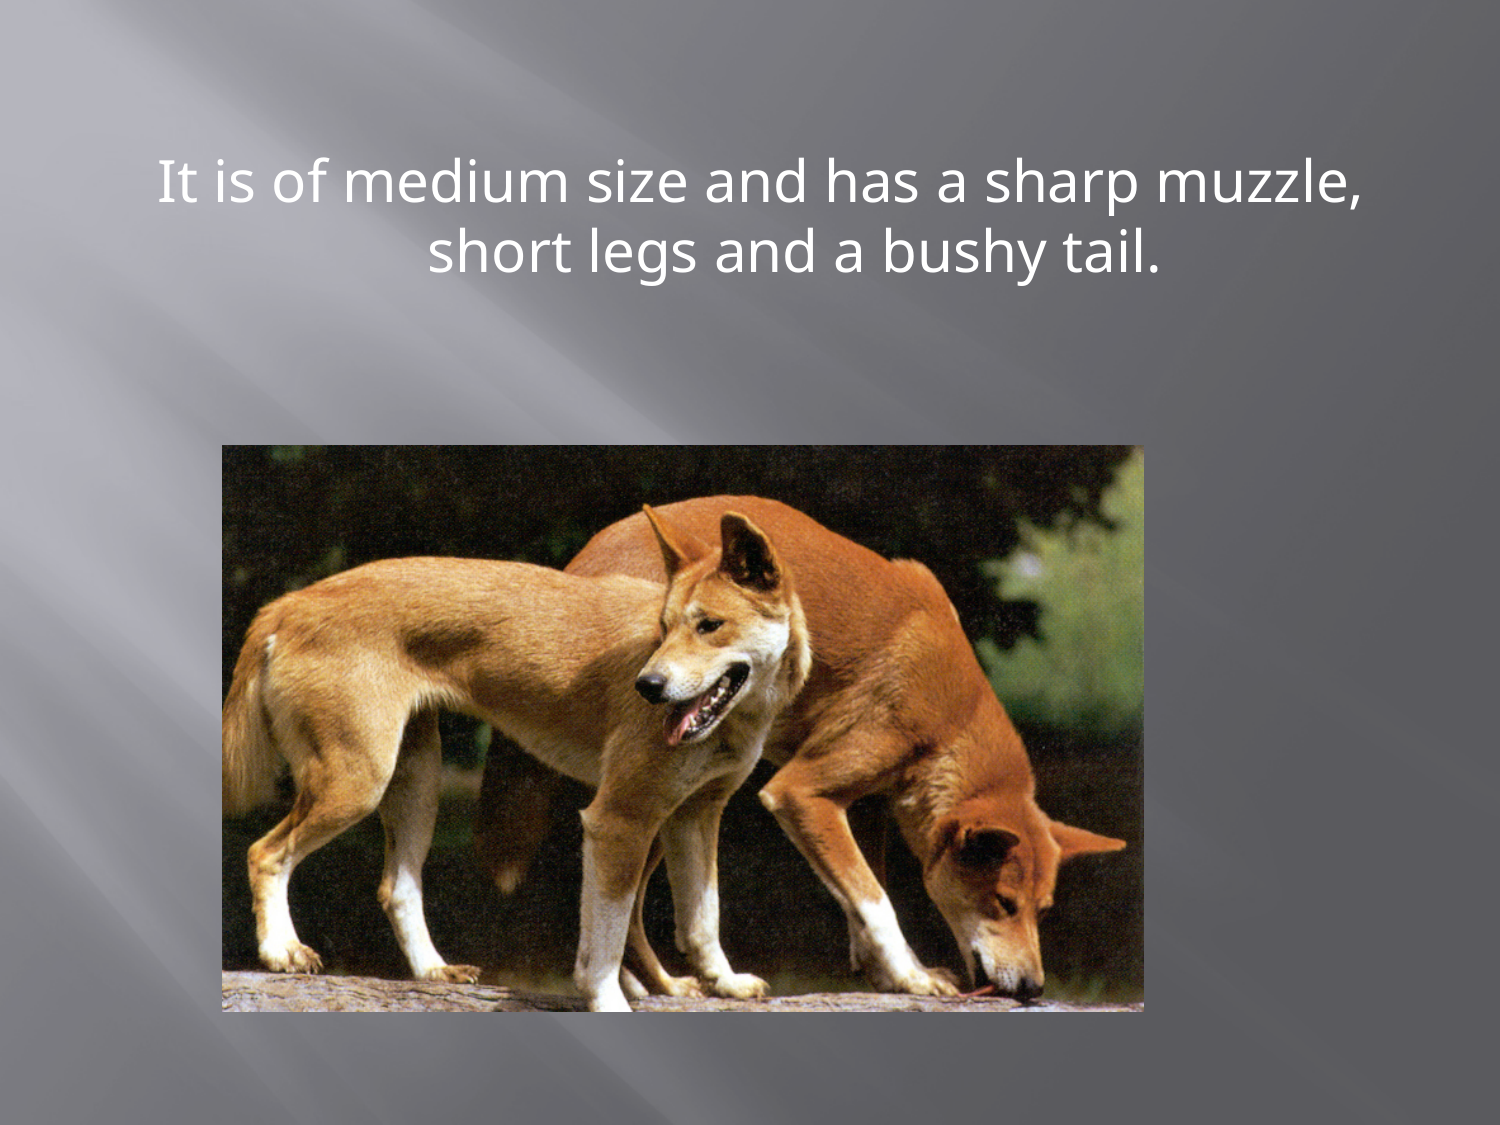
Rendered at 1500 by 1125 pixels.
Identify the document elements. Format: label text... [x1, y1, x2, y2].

picture [222, 445, 1144, 1012]
list It is of medium size and has a sharp muzzle, short legs and a bushy tail. [75, 137, 1425, 1035]
